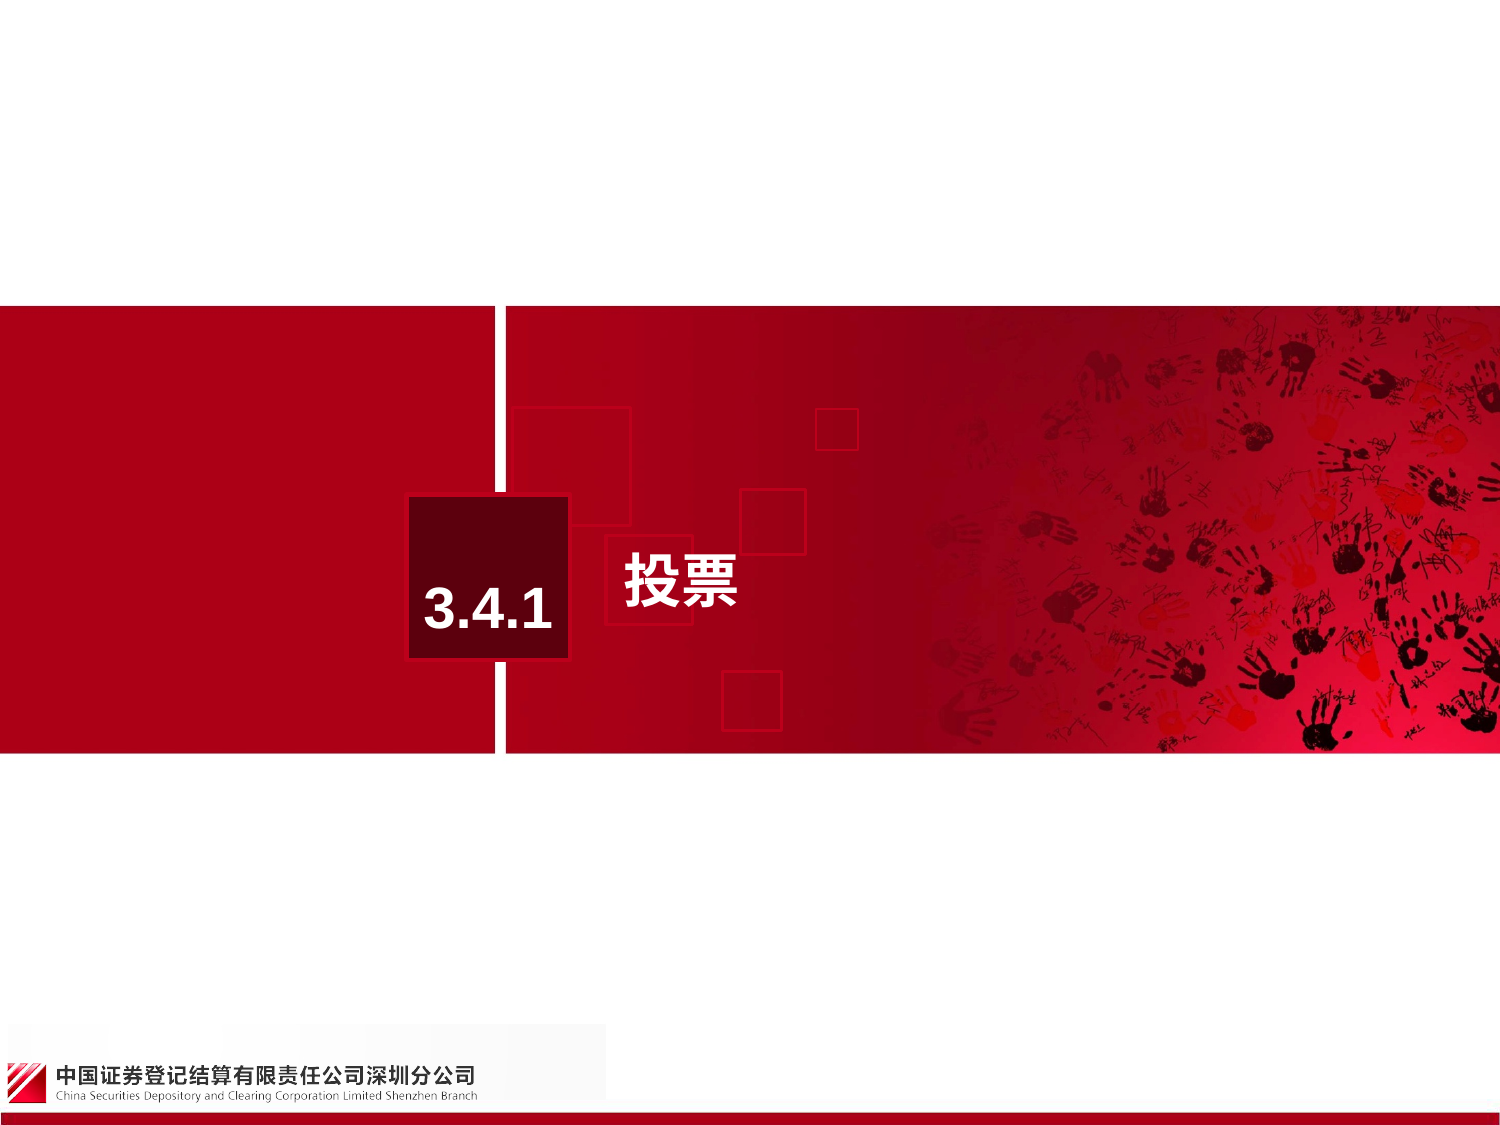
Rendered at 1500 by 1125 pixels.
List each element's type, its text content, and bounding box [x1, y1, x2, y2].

title 投票 [608, 520, 1459, 639]
list 3.4.1 [404, 492, 572, 662]
picture [0, 0, 1500, 1125]
